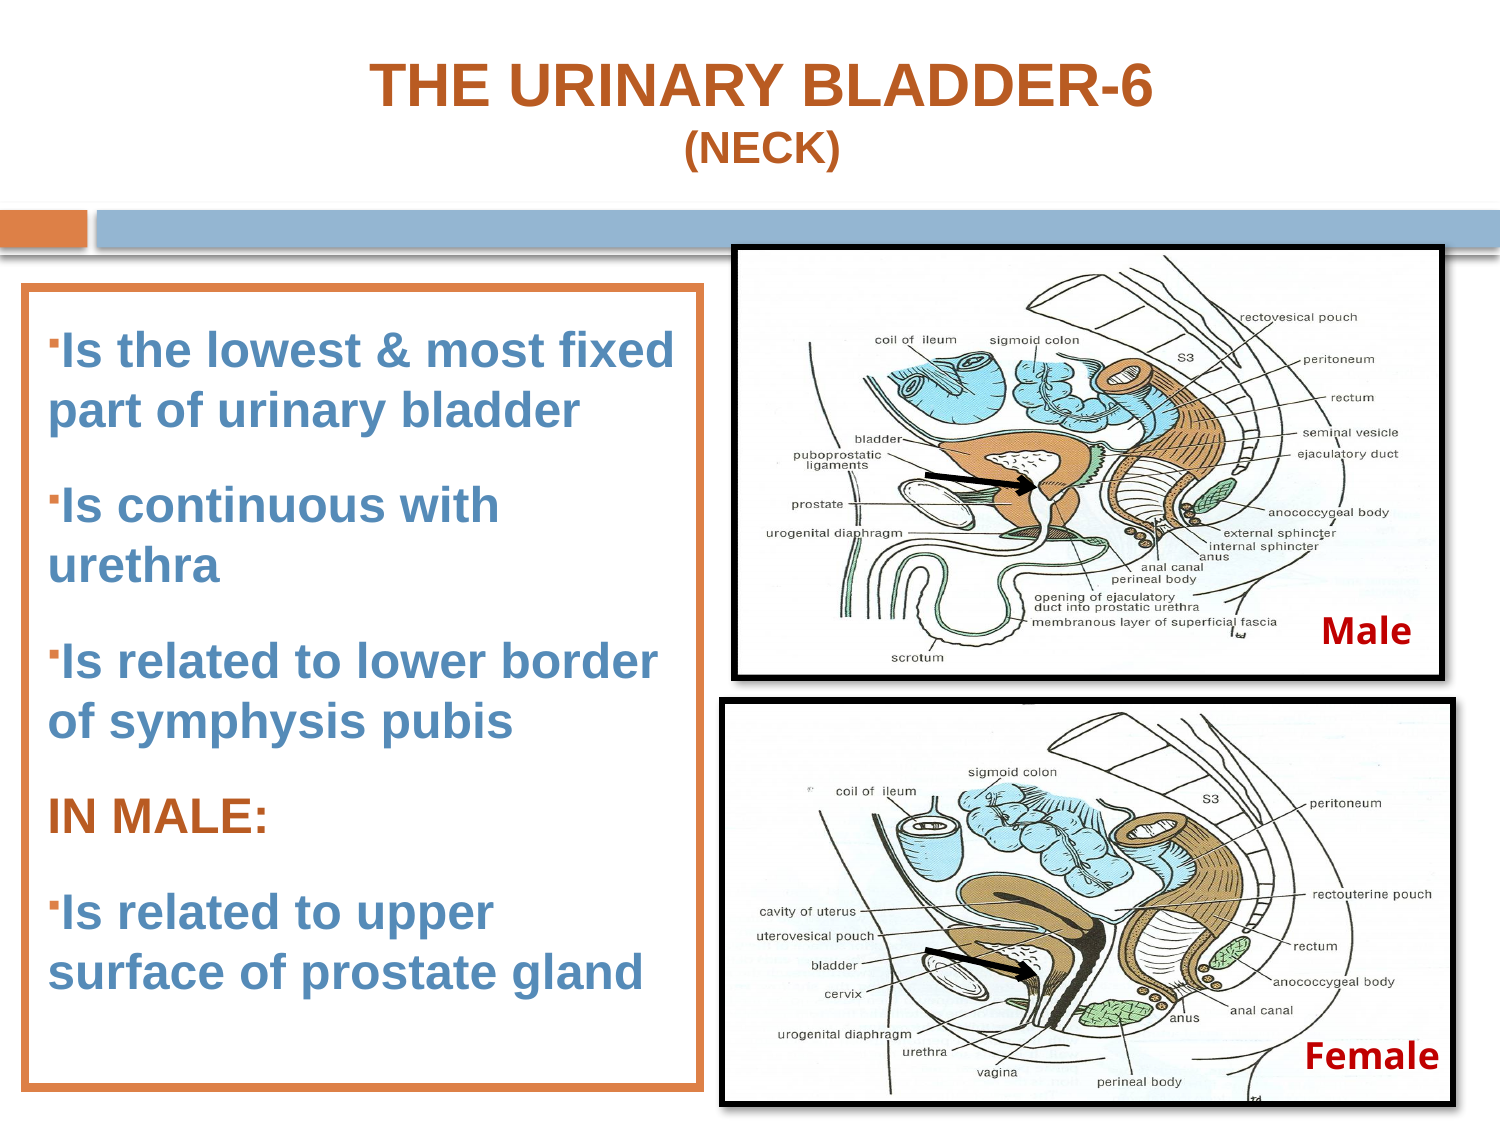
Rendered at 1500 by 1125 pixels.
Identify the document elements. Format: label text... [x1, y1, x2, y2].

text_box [924, 949, 1038, 976]
title THE URINARY BLADDER-6 (NECK) [99, 37, 1425, 181]
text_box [924, 474, 1038, 488]
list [737, 249, 1440, 676]
picture [724, 703, 1451, 1102]
list Is the lowest & most fixed part of urinary bladder Is continuous with urethra Is related to lower border of symphysis pubis IN MALE: Is related to upper surface of prostate gland [21, 283, 704, 1092]
